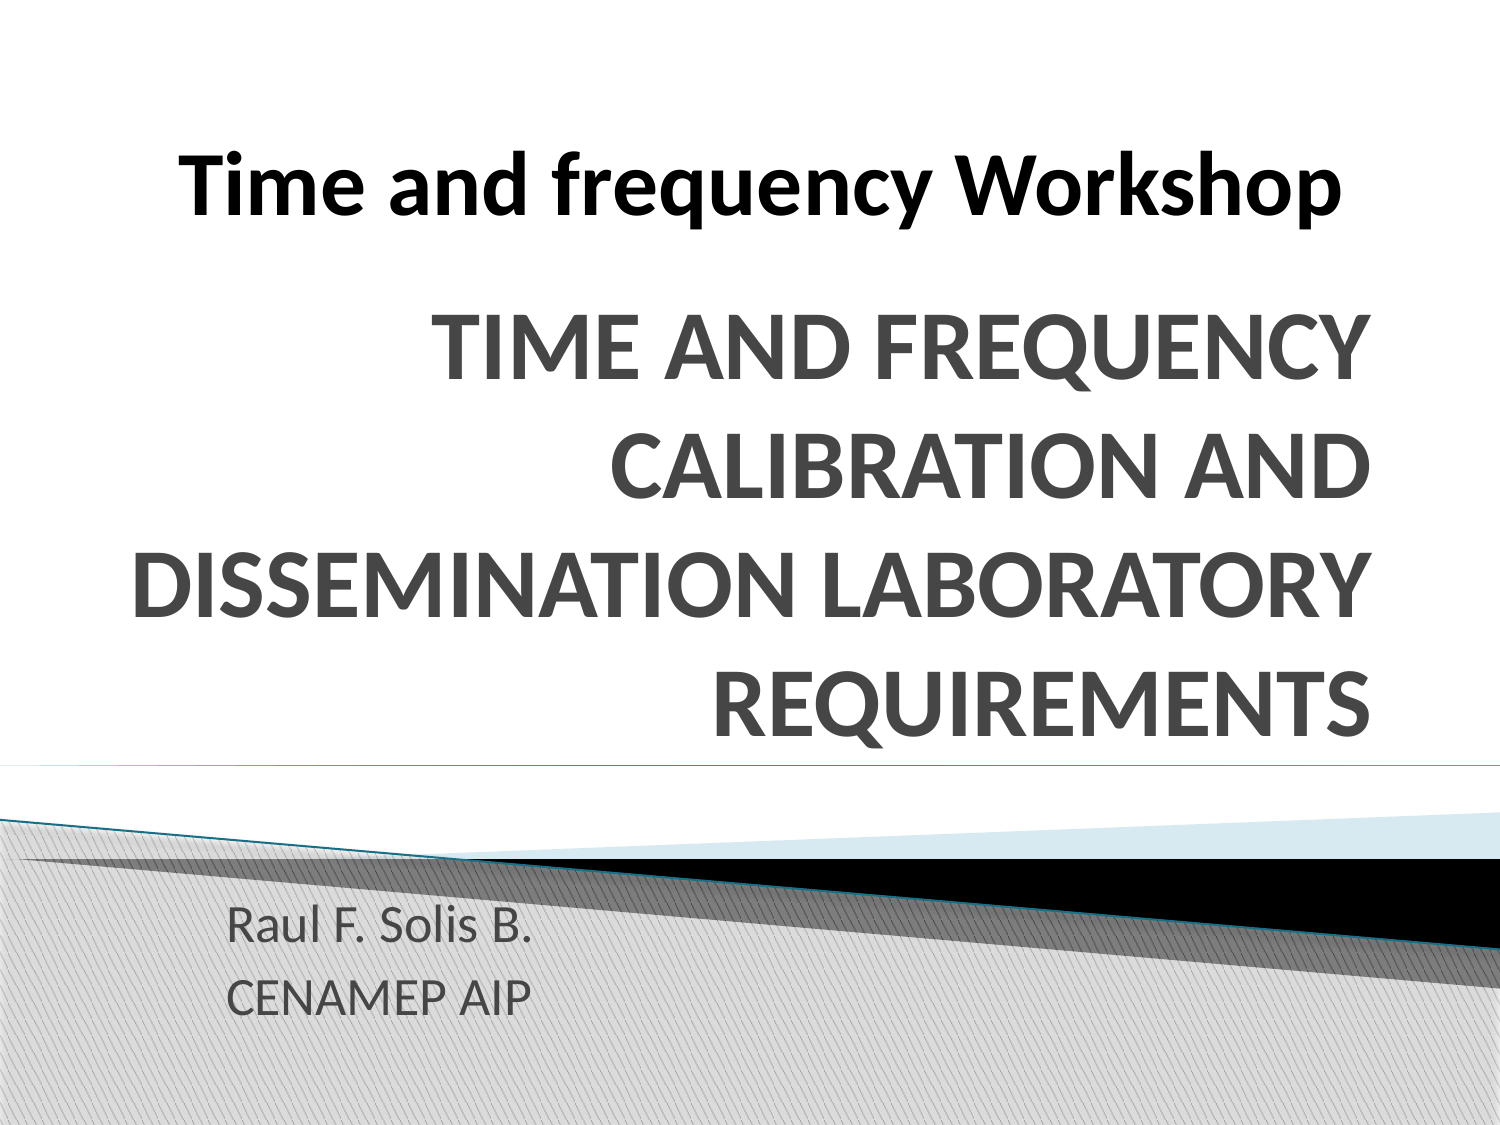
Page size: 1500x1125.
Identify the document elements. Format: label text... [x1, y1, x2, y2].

title TIME AND FREQUENCY CALIBRATION AND DISSEMINATION LABORATORY REQUIREMENTS [112, 267, 1388, 764]
picture [1269, 931, 1500, 989]
picture [5, 859, 684, 881]
subtitle Raul F. Solis B. CENAMEP AIP [218, 881, 1269, 1035]
text_box Time and frequency Workshop [123, 101, 1399, 256]
